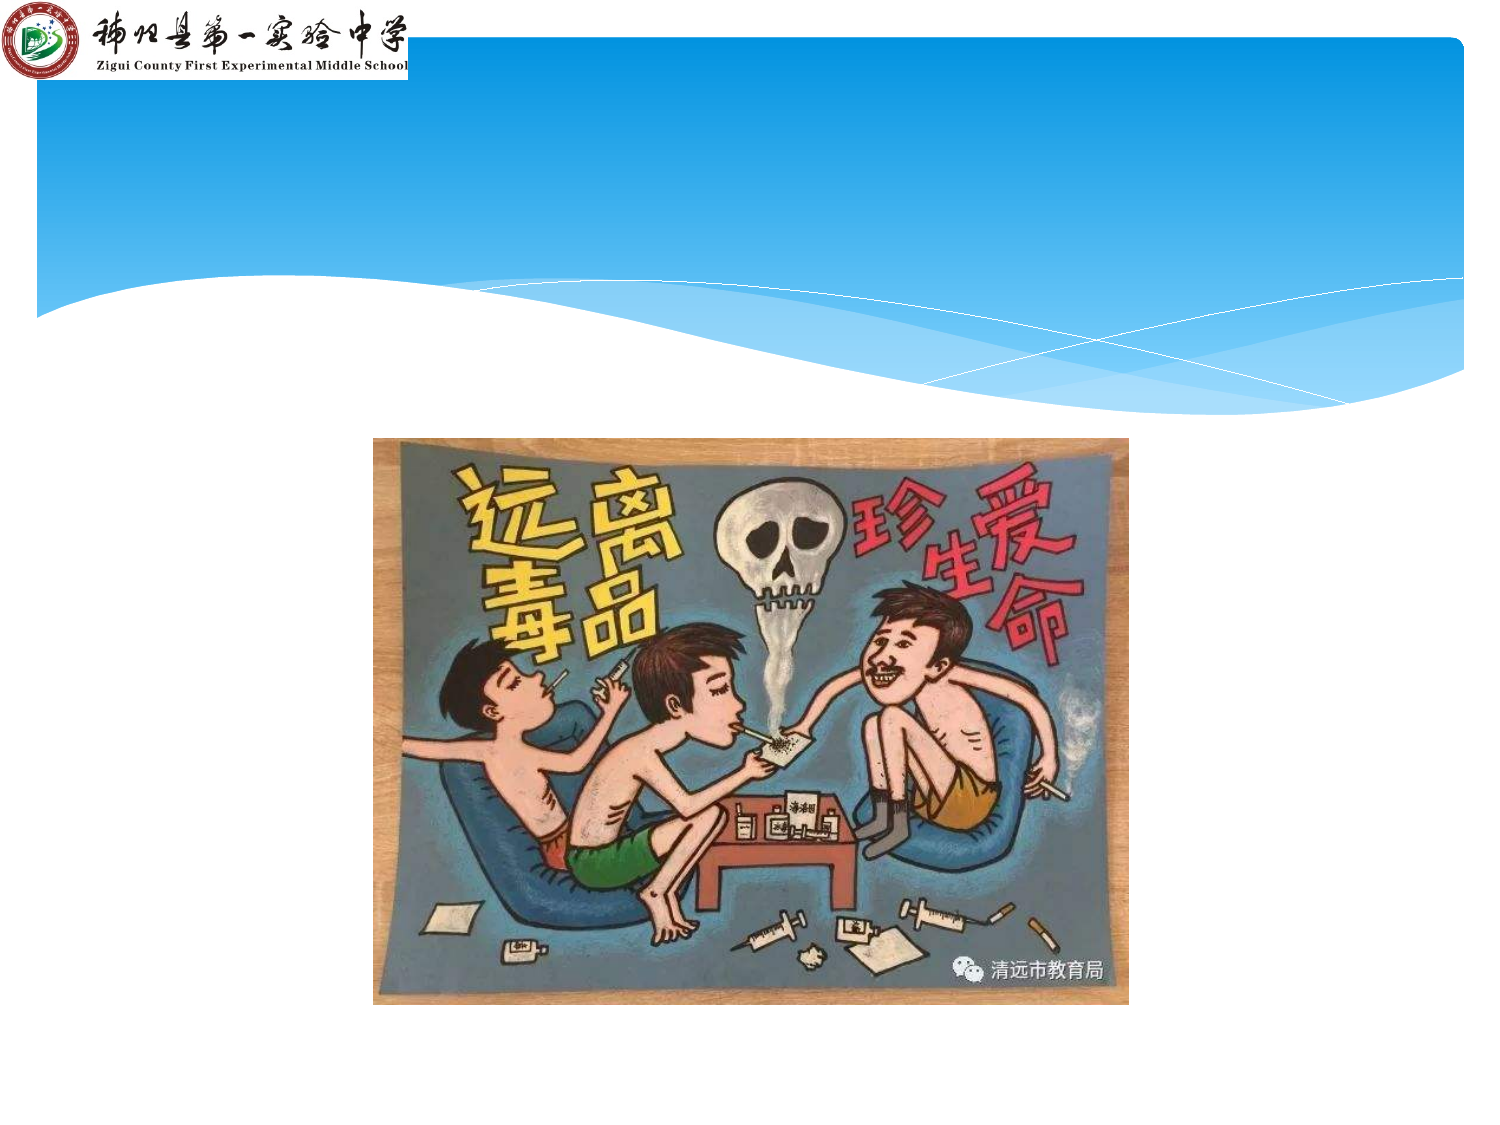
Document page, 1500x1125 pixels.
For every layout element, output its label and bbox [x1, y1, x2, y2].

list [372, 438, 1129, 1006]
picture [0, 0, 408, 81]
